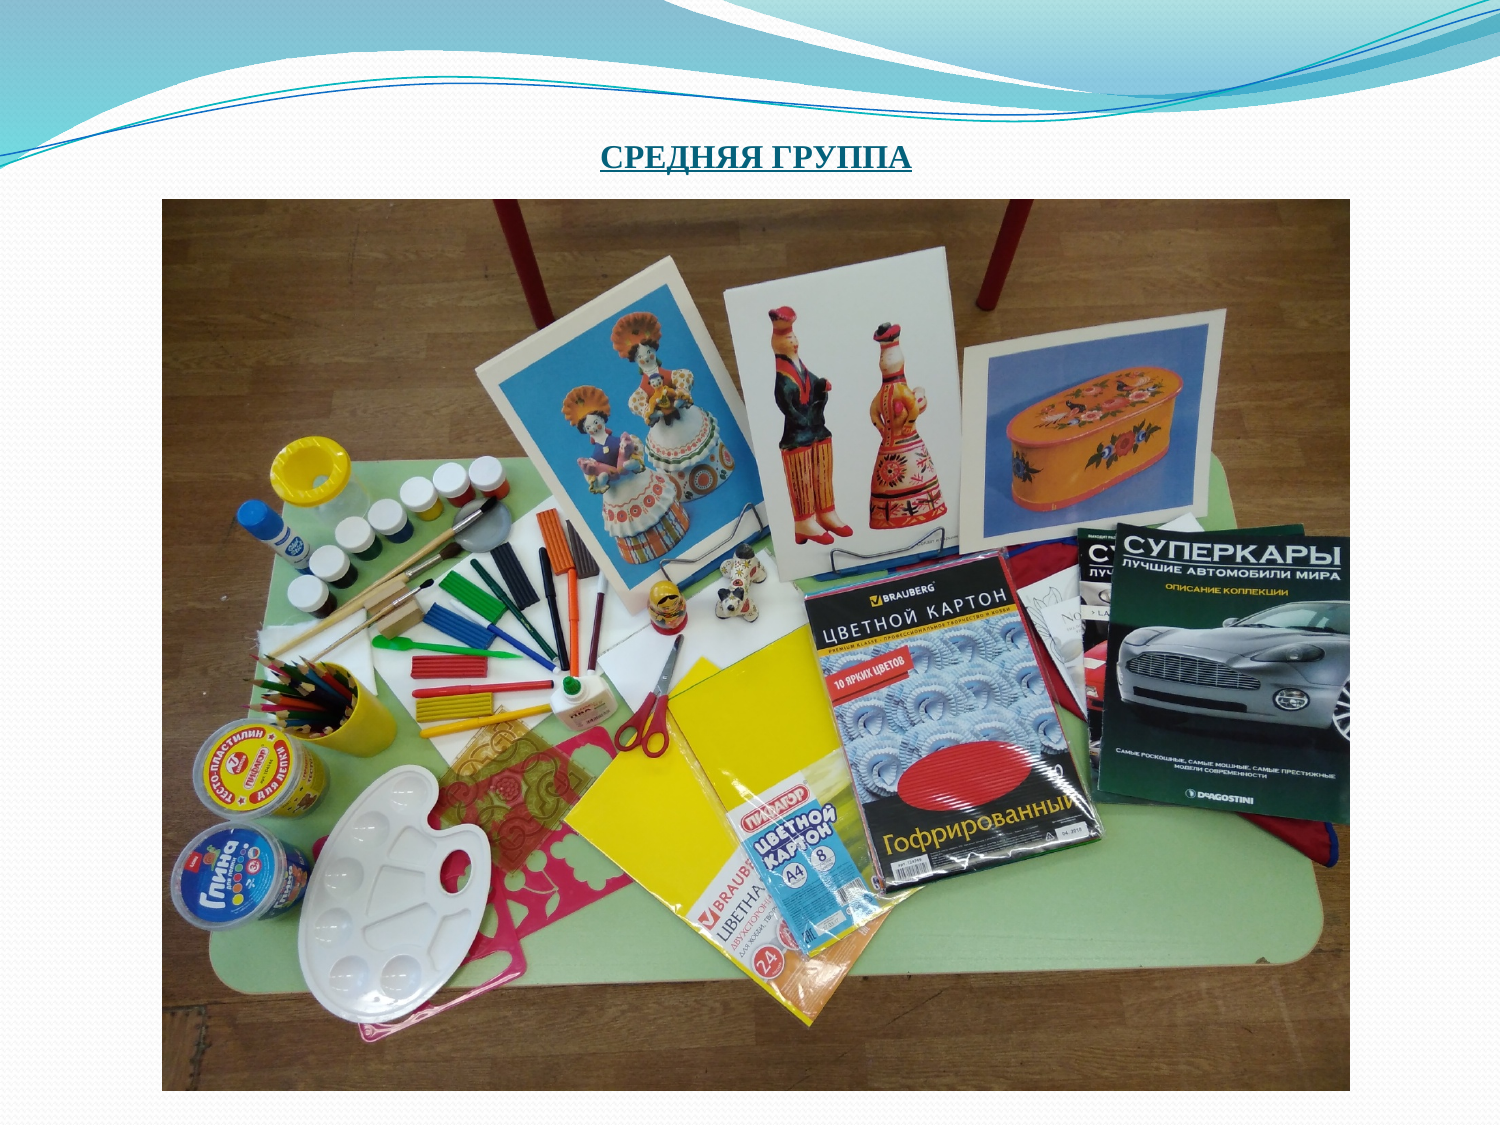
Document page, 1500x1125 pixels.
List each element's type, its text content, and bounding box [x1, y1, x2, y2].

picture [162, 199, 1351, 1091]
title СРЕДНЯЯ ГРУППА [75, 62, 1438, 175]
